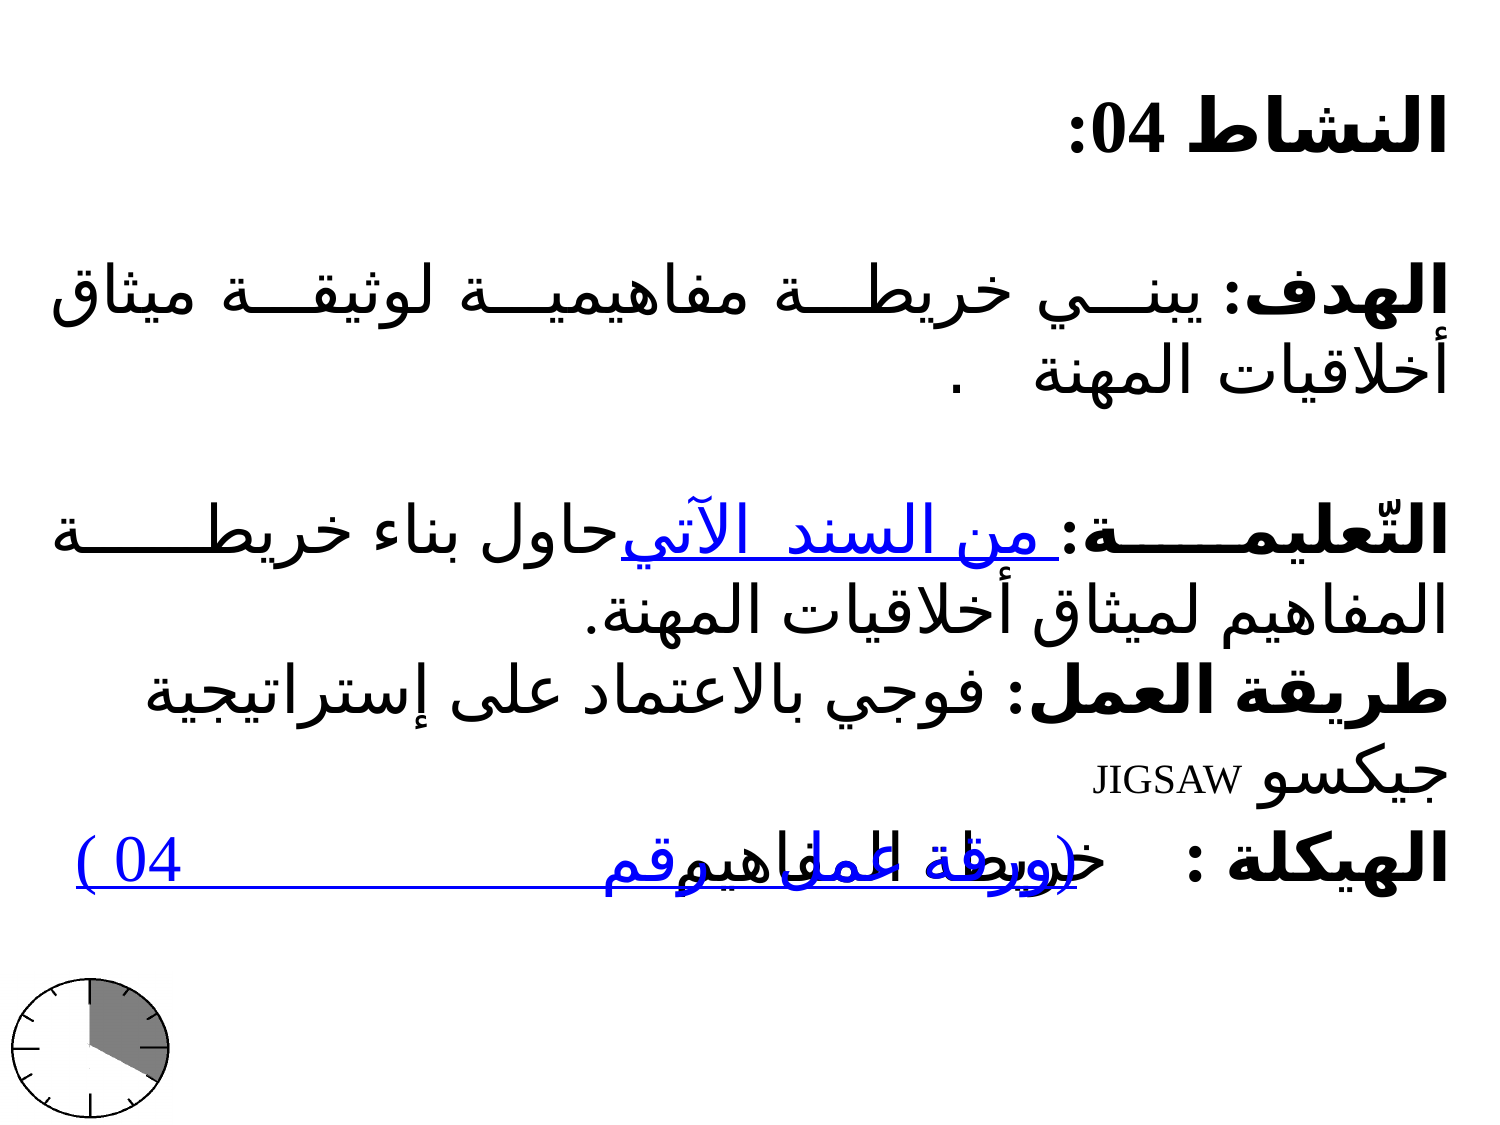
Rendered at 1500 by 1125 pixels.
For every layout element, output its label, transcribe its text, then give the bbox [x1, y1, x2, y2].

text_box النشاط 04: الهدف: يبني خريطة مفاهيمية لوثيقة ميثاق أخلاقيات المهنة . التّعليمة: من السند الآتي حاول بناء خريطة المفاهيم لميثاق أخلاقيات المهنة. طريقة العمل: فوجي بالاعتماد على إستراتيجية جيكسو JIGSAW الهيكلة : خريطة المفاهيم ( ورقة عمل رقم 04) [35, 69, 1467, 1015]
picture [0, 971, 173, 1125]
